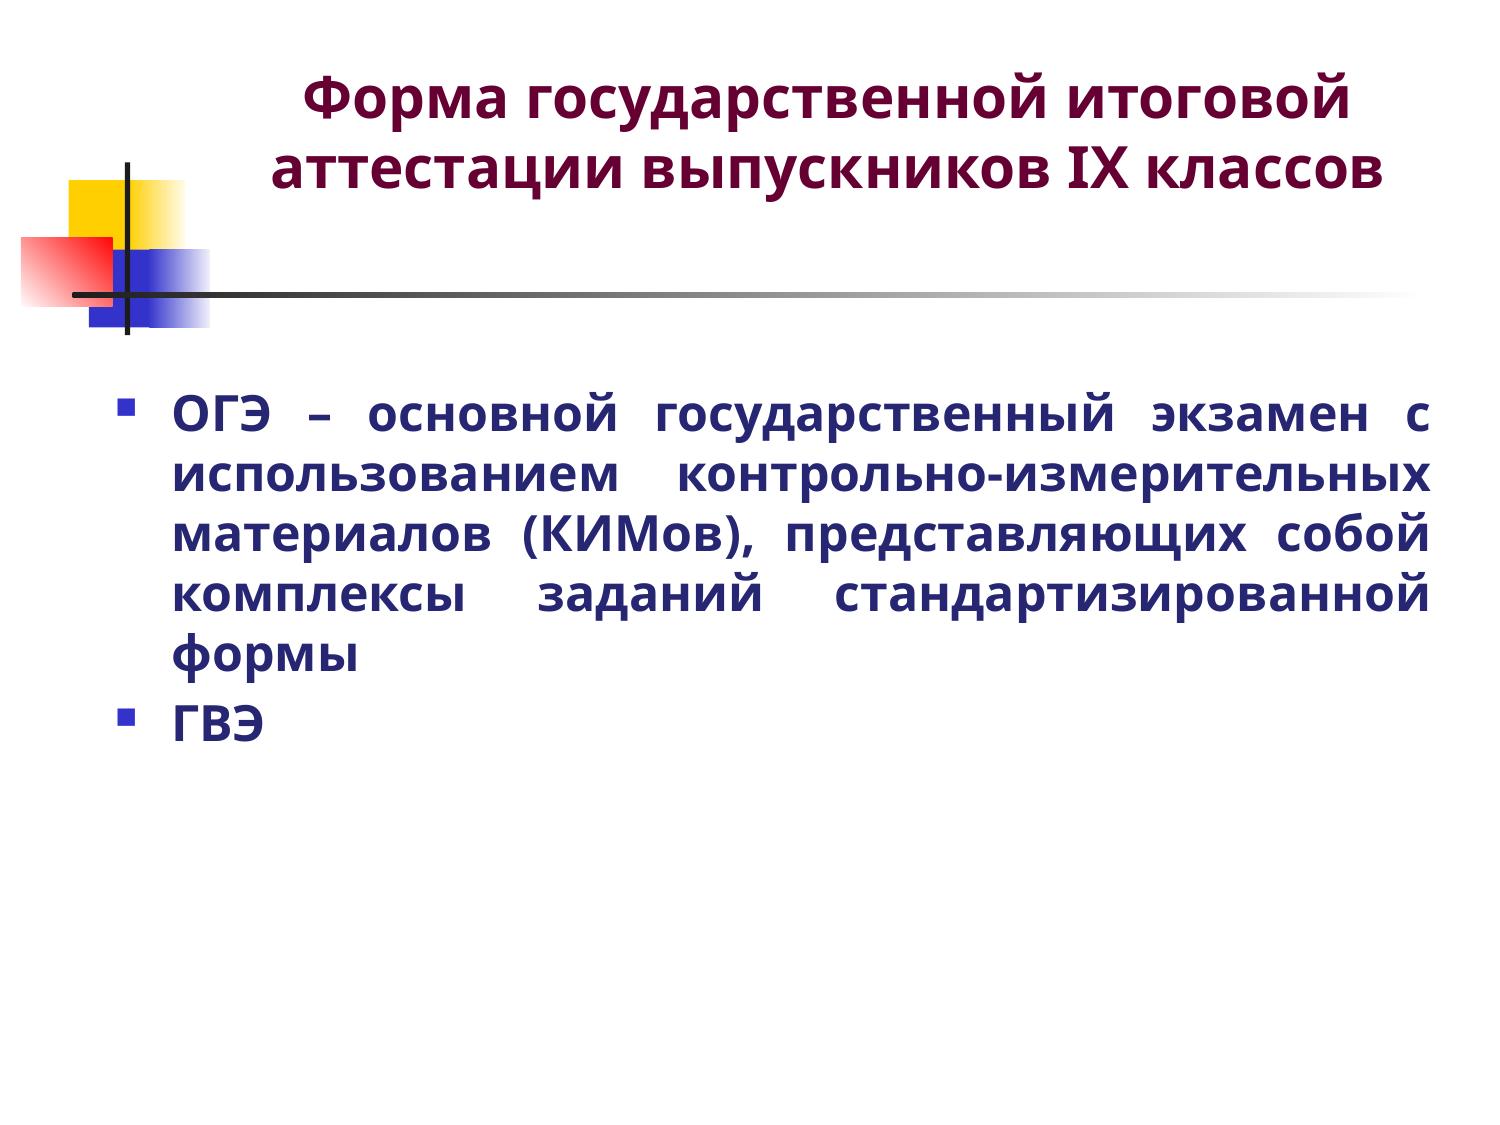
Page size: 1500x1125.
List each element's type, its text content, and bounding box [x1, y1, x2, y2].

title Форма государственной итоговой аттестации выпускников IX классов [188, 35, 1468, 208]
list ОГЭ – основной государственный экзамен с использованием контрольно-измерительных материалов (КИМов), представляющих собой комплексы заданий стандартизированной формы ГВЭ [100, 373, 1447, 1006]
